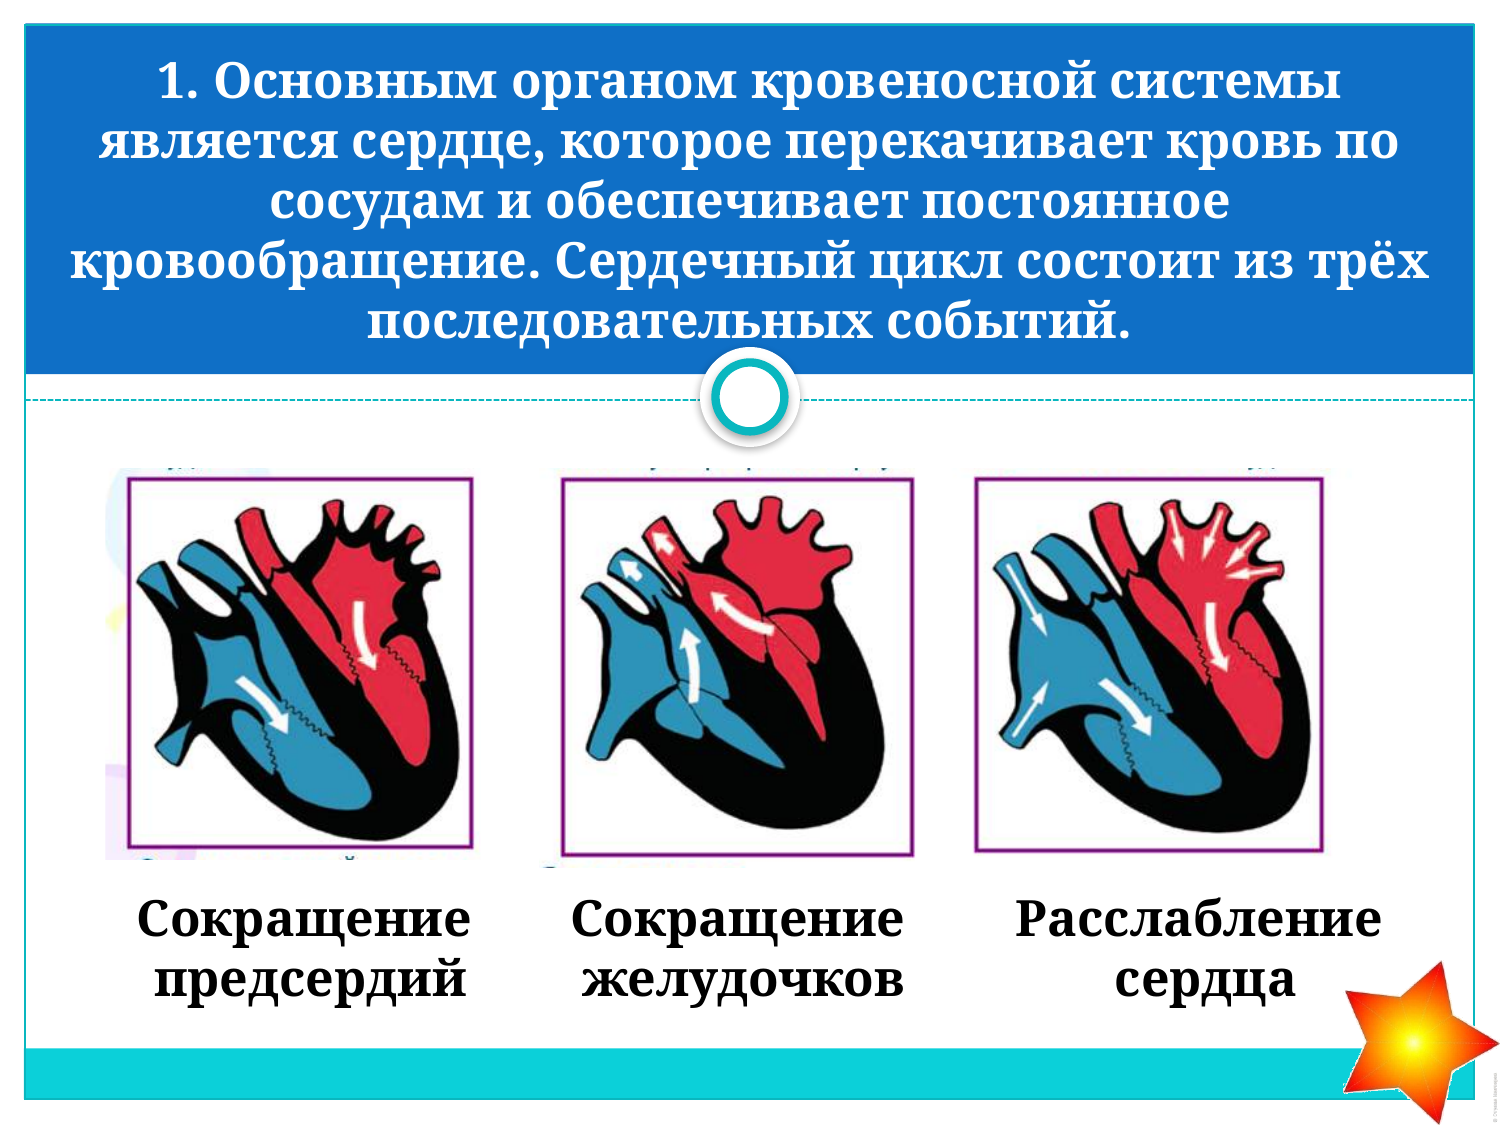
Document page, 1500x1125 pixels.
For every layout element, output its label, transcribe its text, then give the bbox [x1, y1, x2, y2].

title 1. Основным органом кровеносной системы является сердце, которое перекачивает кровь по сосудам и обеспечивает постоянное кровообращение. Сердечный цикл состоит из трёх последовательных событий. [35, 105, 1465, 356]
picture [1342, 960, 1500, 1125]
text_box Сокращение желудочков [555, 879, 934, 1014]
picture [538, 468, 1374, 868]
text_box Расслабление сердца [1001, 878, 1412, 1014]
text_box Сокращение предсердий [121, 878, 500, 1014]
picture [105, 468, 481, 860]
